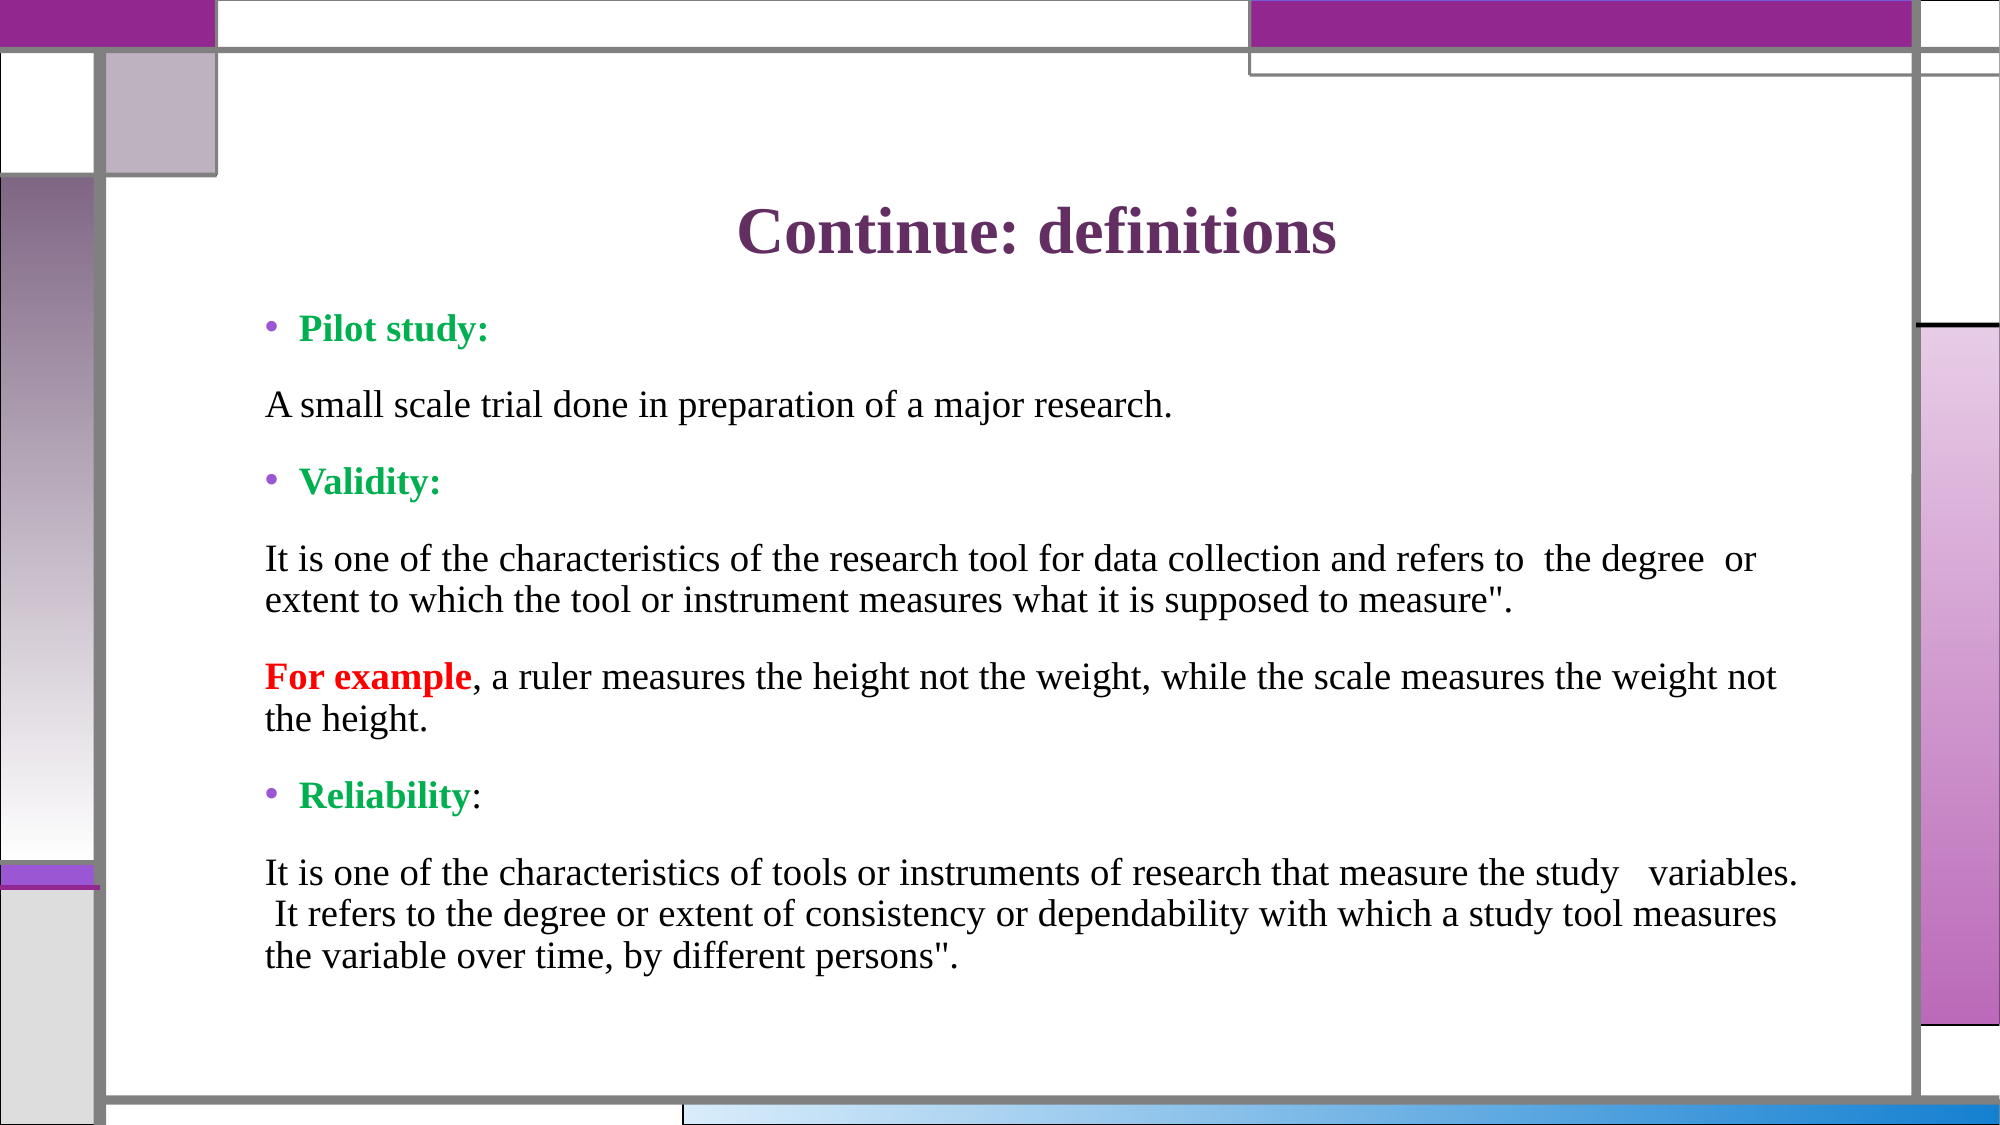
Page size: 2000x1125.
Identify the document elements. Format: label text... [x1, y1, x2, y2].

title Continue: definitions [249, 87, 1825, 275]
list Pilot study: A small scale trial done in preparation of a major research. Validity: It is one of the characteristics of the research tool for data collection and refers to the degree or extent to which the tool or instrument measures what it is supposed to measure". For example, a ruler measures the height not the weight, while the scale measures the weight not the height. Reliability: It is one of the characteristics of tools or instruments of research that measure the study variables. It refers to the degree or extent of consistency or dependability with which a study tool measures the variable over time, by different persons". [249, 299, 1825, 988]
